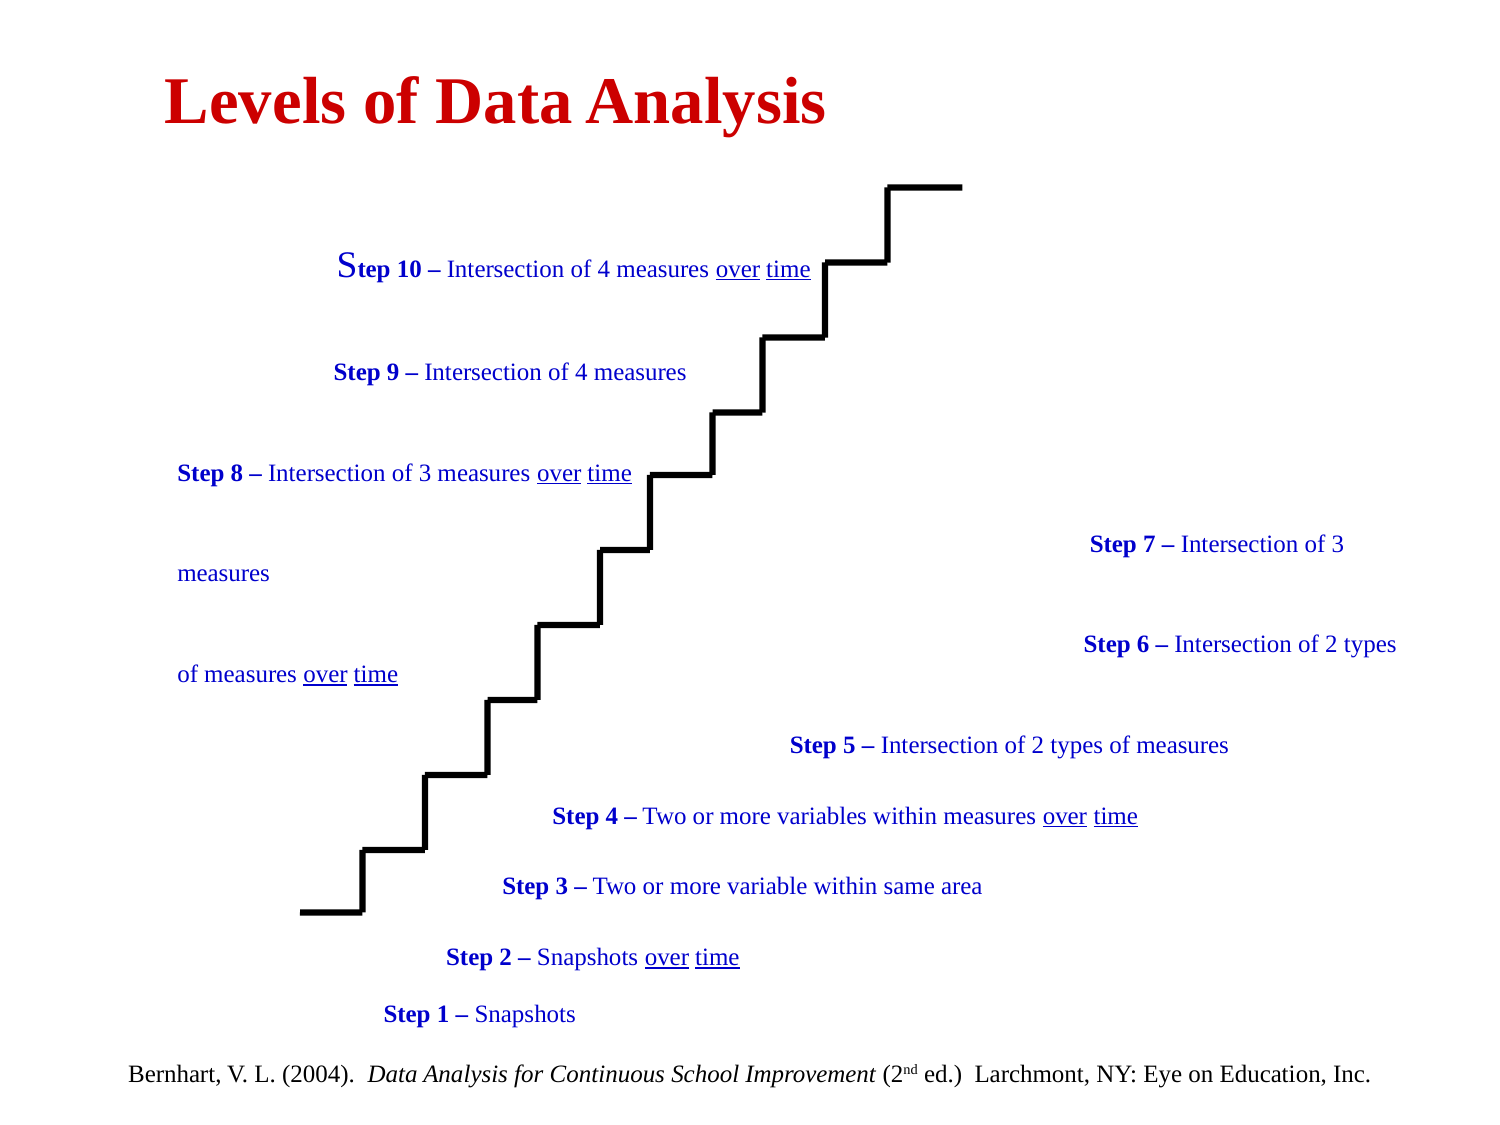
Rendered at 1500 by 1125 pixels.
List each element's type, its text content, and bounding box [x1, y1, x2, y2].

text_box Levels of Data Analysis [0, 49, 1500, 145]
text_box Bernhart, V. L. (2004). Data Analysis for Continuous School Improvement (2nd ed.) Larchmont, NY: Eye on Education, Inc. [0, 1050, 1500, 1095]
text_box Step 10 – Intersection of 4 measures over time Step 9 – Intersection of 4 measures Step 8 – Intersection of 3 measures over time Step 7 – Intersection of 3 measures Step 6 – Intersection of 2 types of measures over time Step 5 – Intersection of 2 types of measures Step 4 – Two or more variables within measures over time Step 3 – Two or more variable within same area Step 2 – Snapshots over time Step 1 – Snapshots [162, 187, 1438, 1050]
